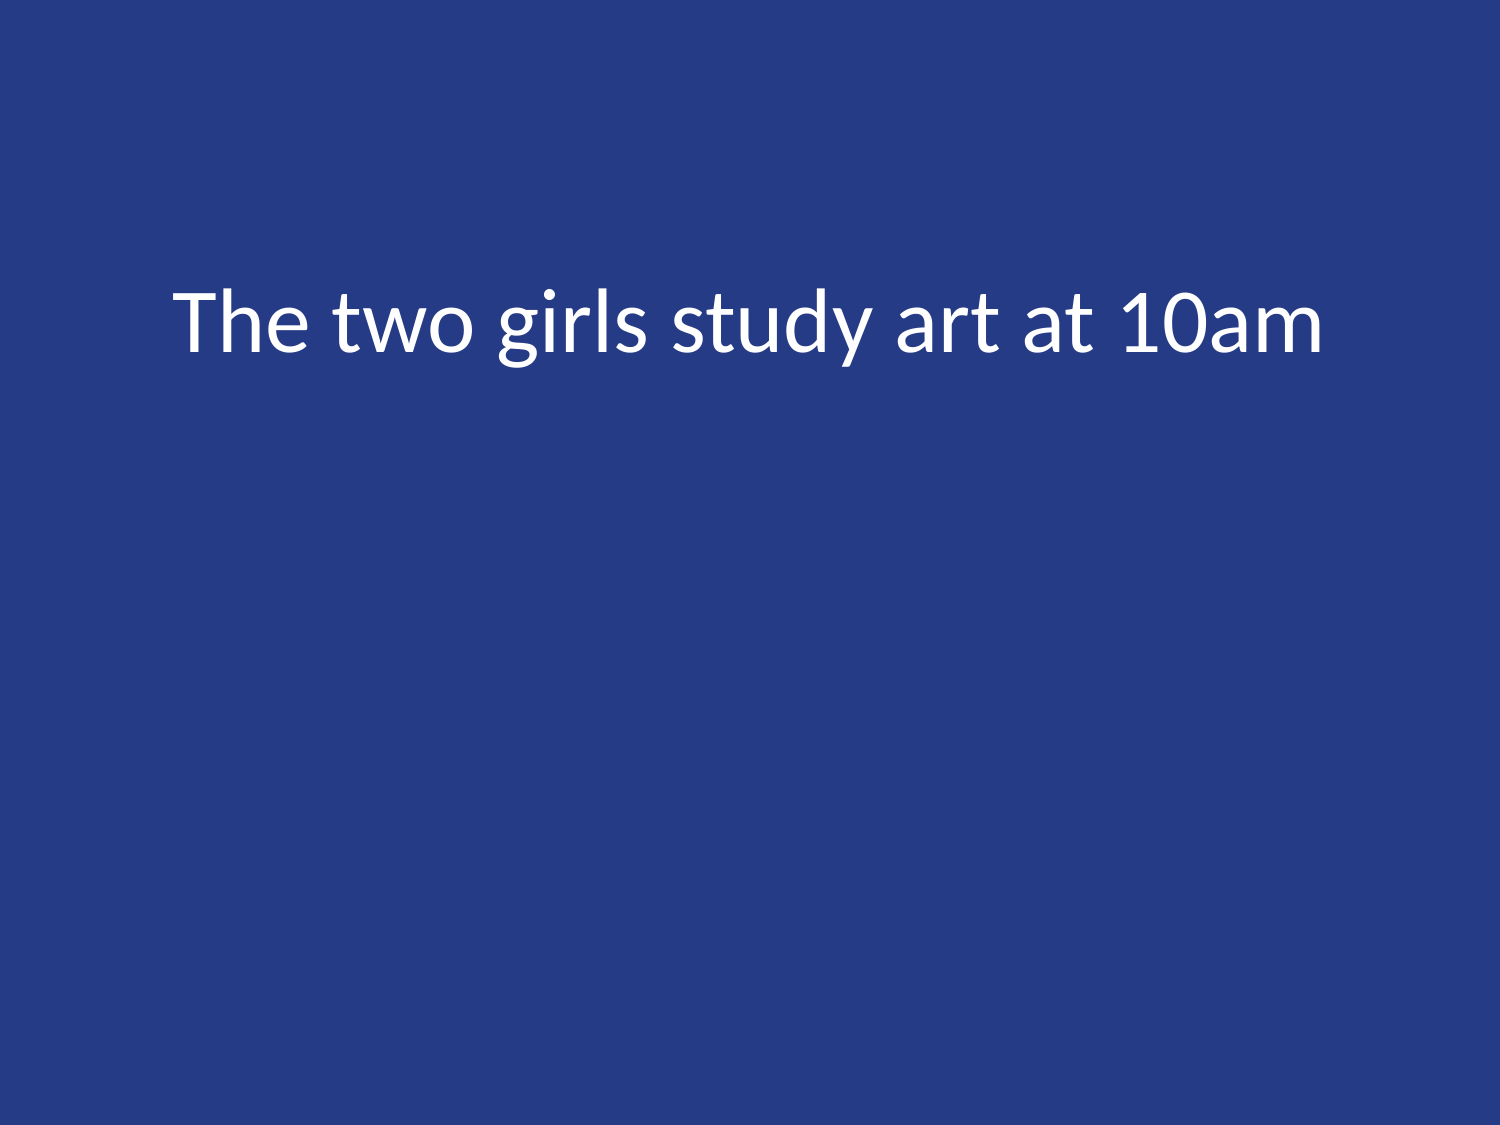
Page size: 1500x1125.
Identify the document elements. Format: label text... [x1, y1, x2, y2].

title The two girls study art at 10am [75, 45, 1425, 698]
